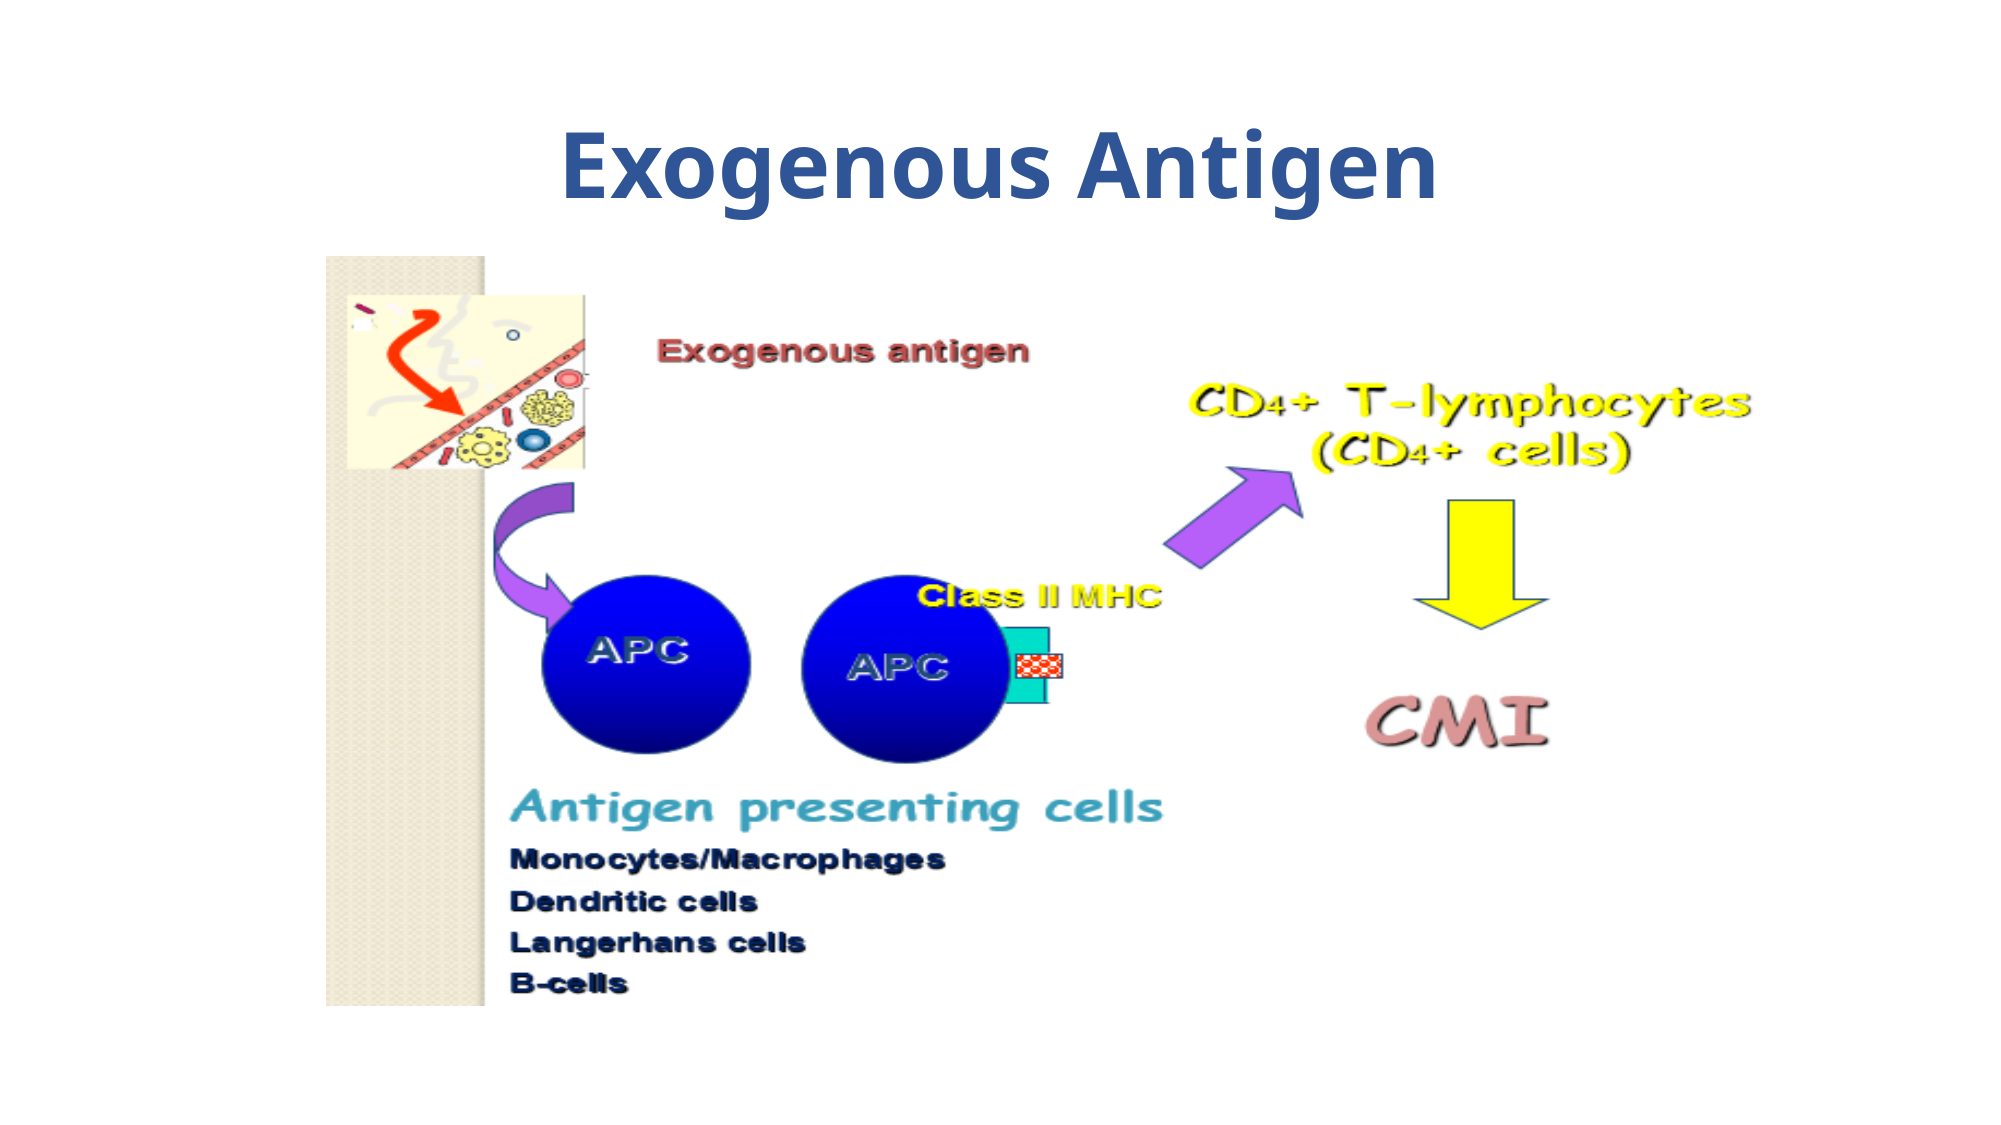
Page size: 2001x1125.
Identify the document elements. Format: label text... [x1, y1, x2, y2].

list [326, 256, 1760, 1006]
title Exogenous Antigen [137, 59, 1863, 278]
